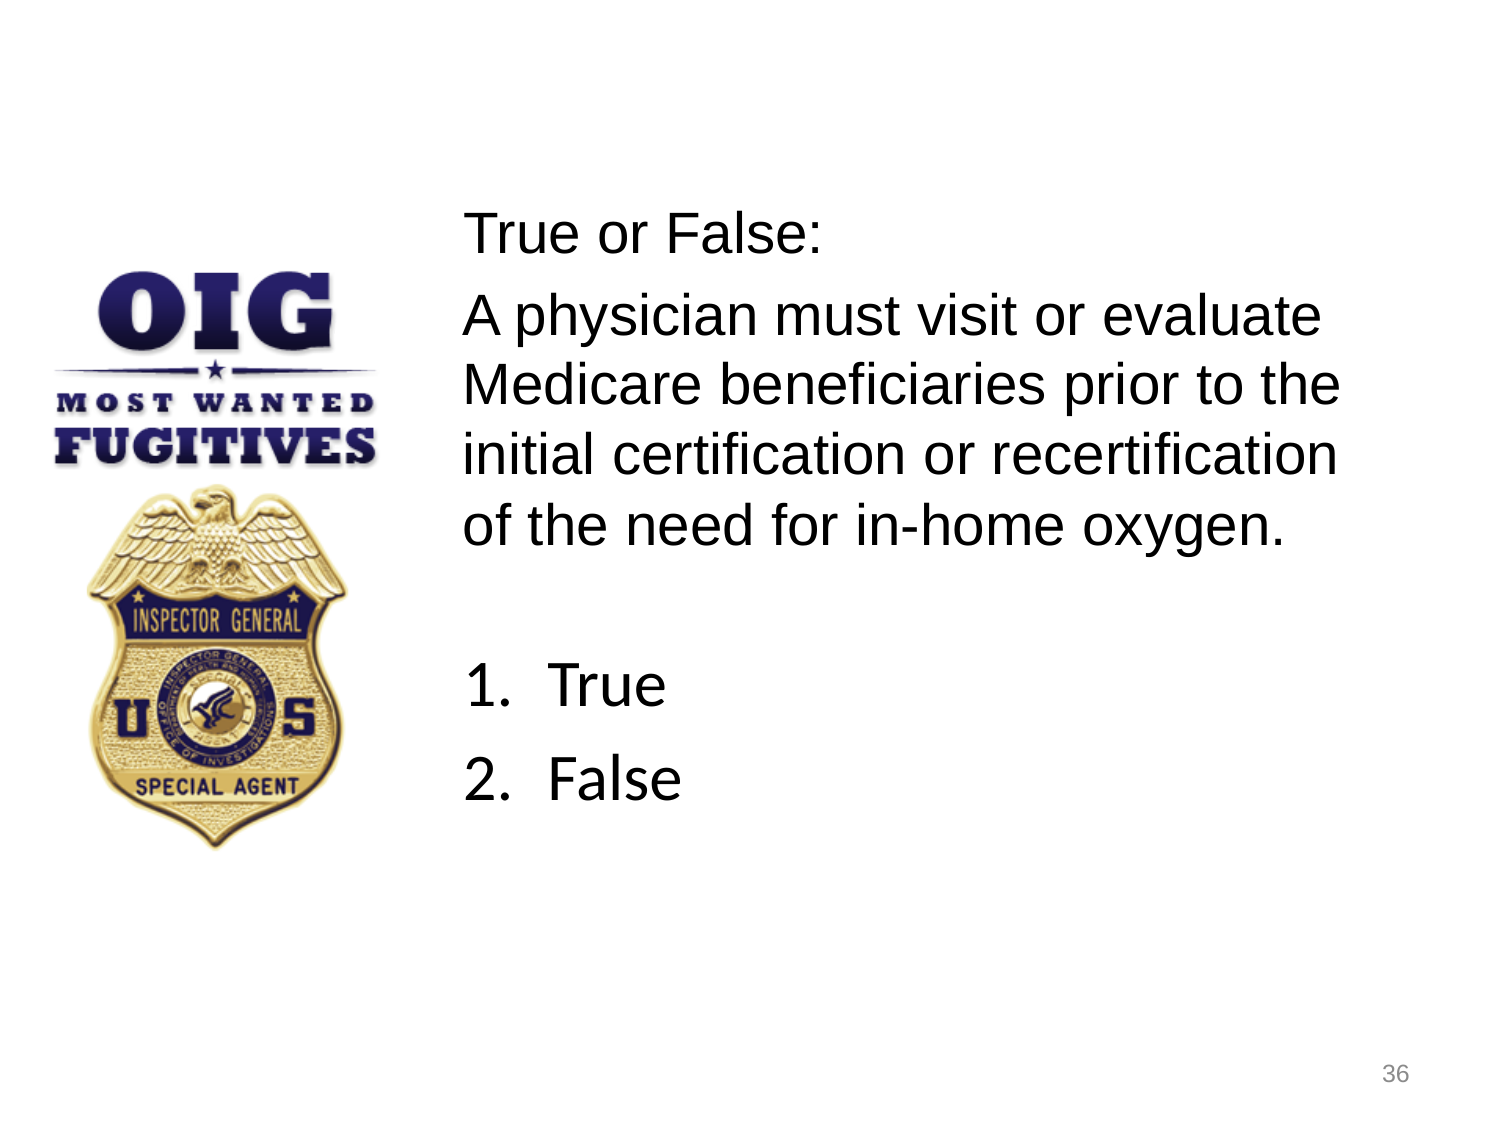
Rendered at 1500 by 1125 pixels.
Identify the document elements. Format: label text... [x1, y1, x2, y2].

picture [43, 262, 388, 859]
slide_number 36 [1074, 1042, 1425, 1103]
list True or False: A physician must visit or evaluate Medicare beneficiaries prior to the initial certification or recertification of the need for in-home oxygen. True False [447, 187, 1373, 575]
